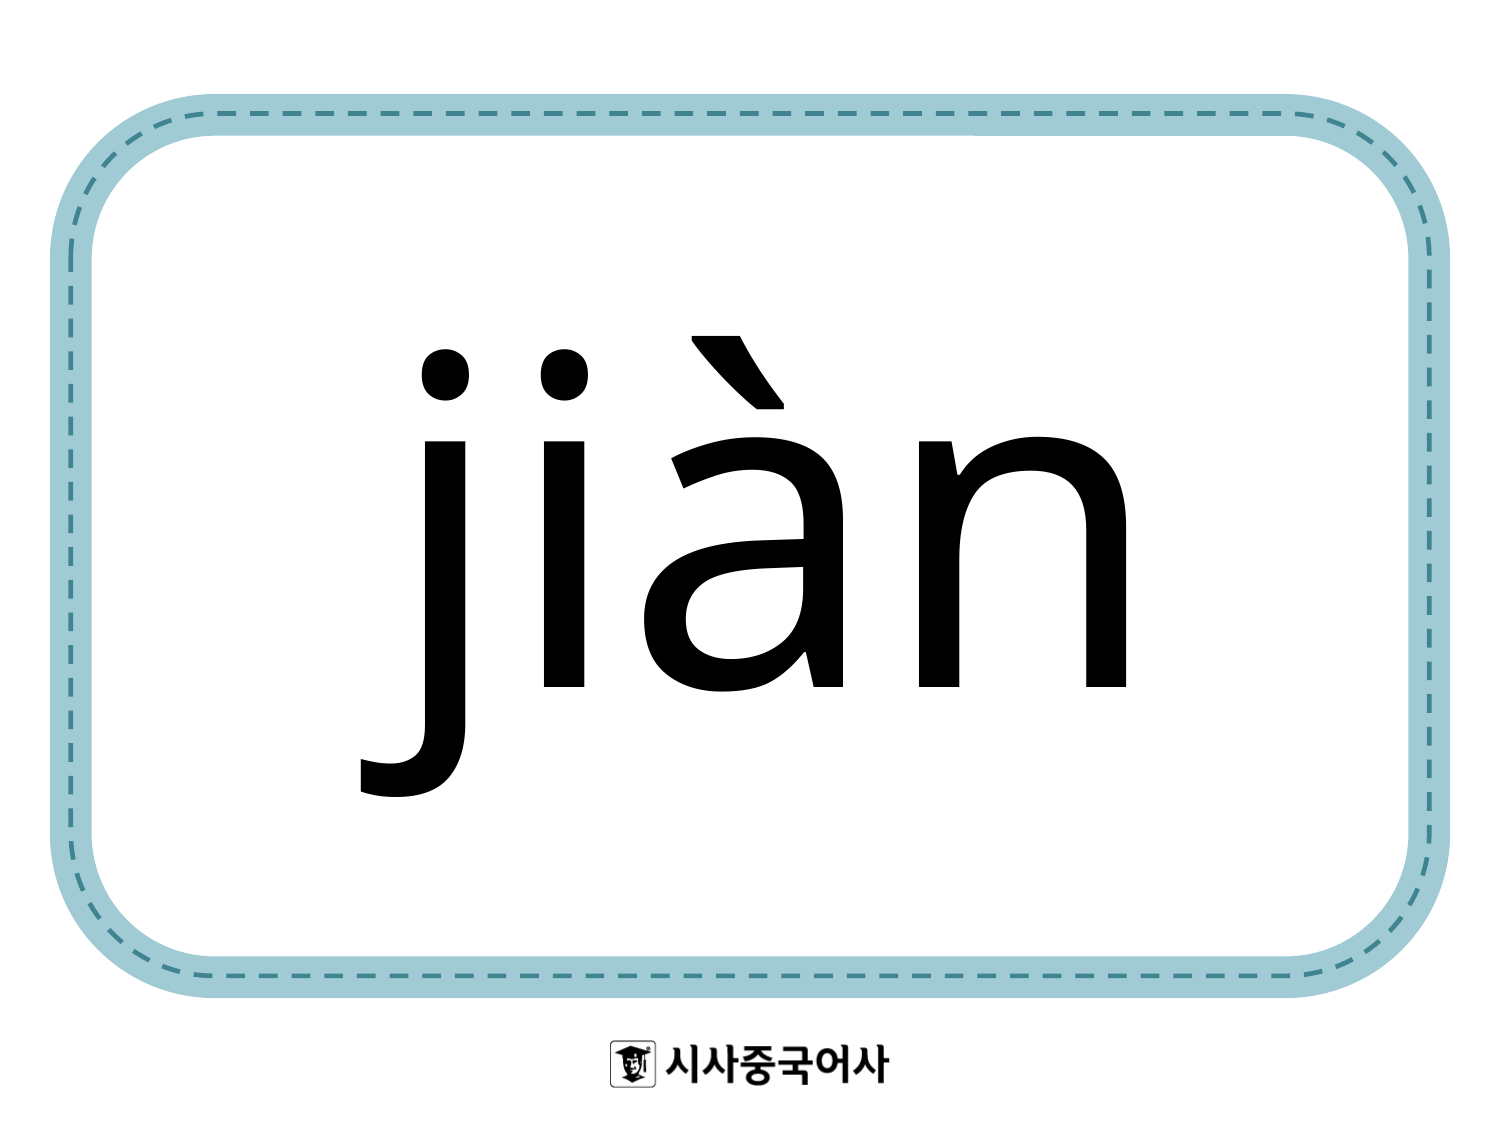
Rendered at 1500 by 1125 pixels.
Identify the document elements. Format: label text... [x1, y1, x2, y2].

text_box jiàn [171, 172, 1380, 836]
picture [602, 1034, 898, 1094]
